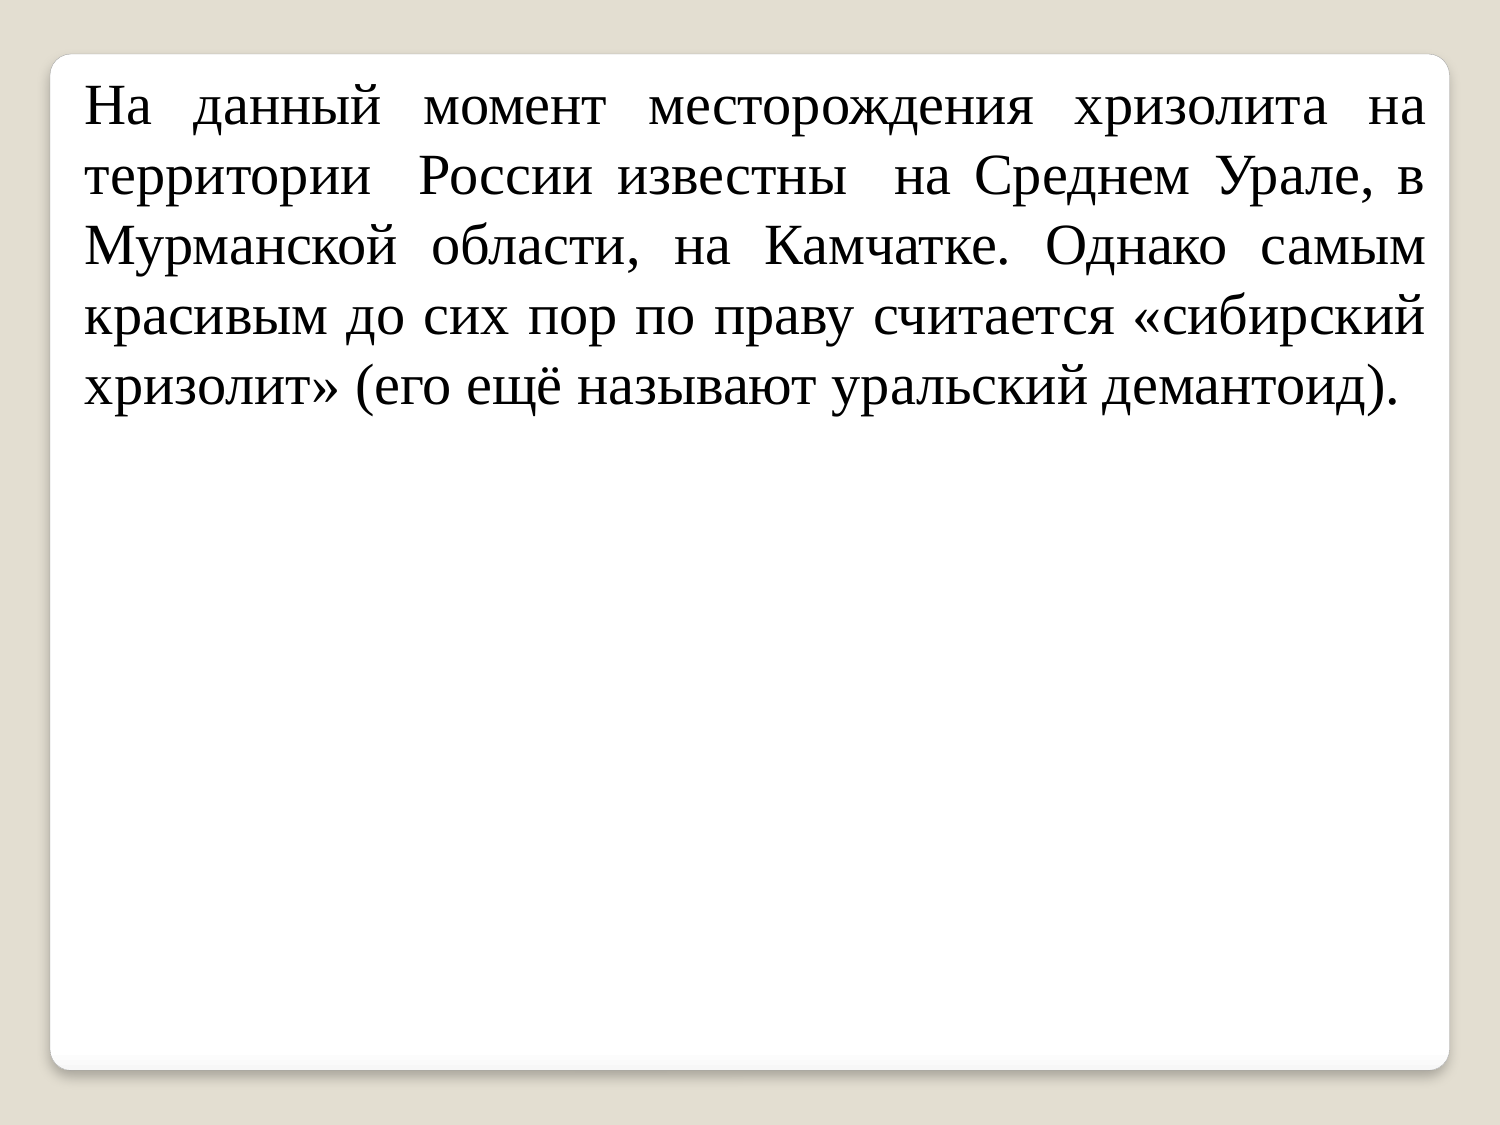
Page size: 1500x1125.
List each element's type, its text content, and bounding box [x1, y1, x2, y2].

text_box На данный момент месторождения хризолита на территории России известны на Среднем Урале, в Мурманской области, на Камчатке. Однако самым красивым до сих пор по праву считается «сибирский хризолит» (его ещё называют уральский демантоид). [70, 58, 1442, 449]
